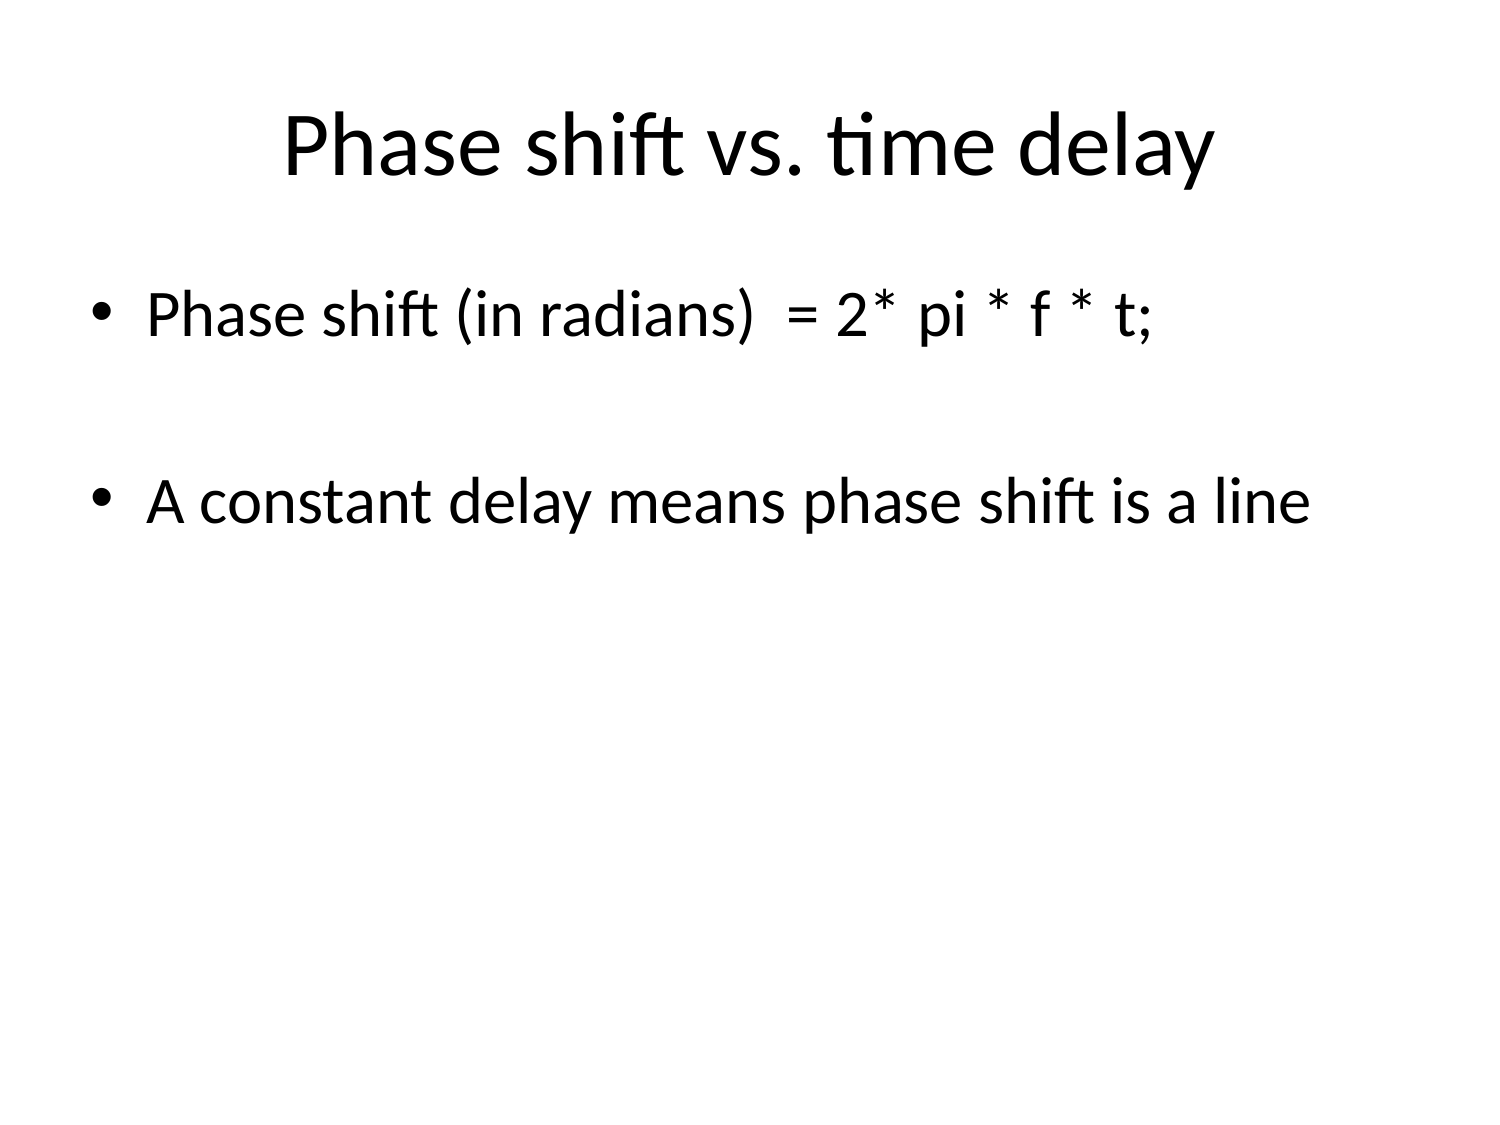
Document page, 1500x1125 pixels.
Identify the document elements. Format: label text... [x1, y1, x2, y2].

title Phase shift vs. time delay [75, 45, 1425, 233]
list Phase shift (in radians) = 2* pi * f * t; A constant delay means phase shift is a line [75, 262, 1425, 1005]
